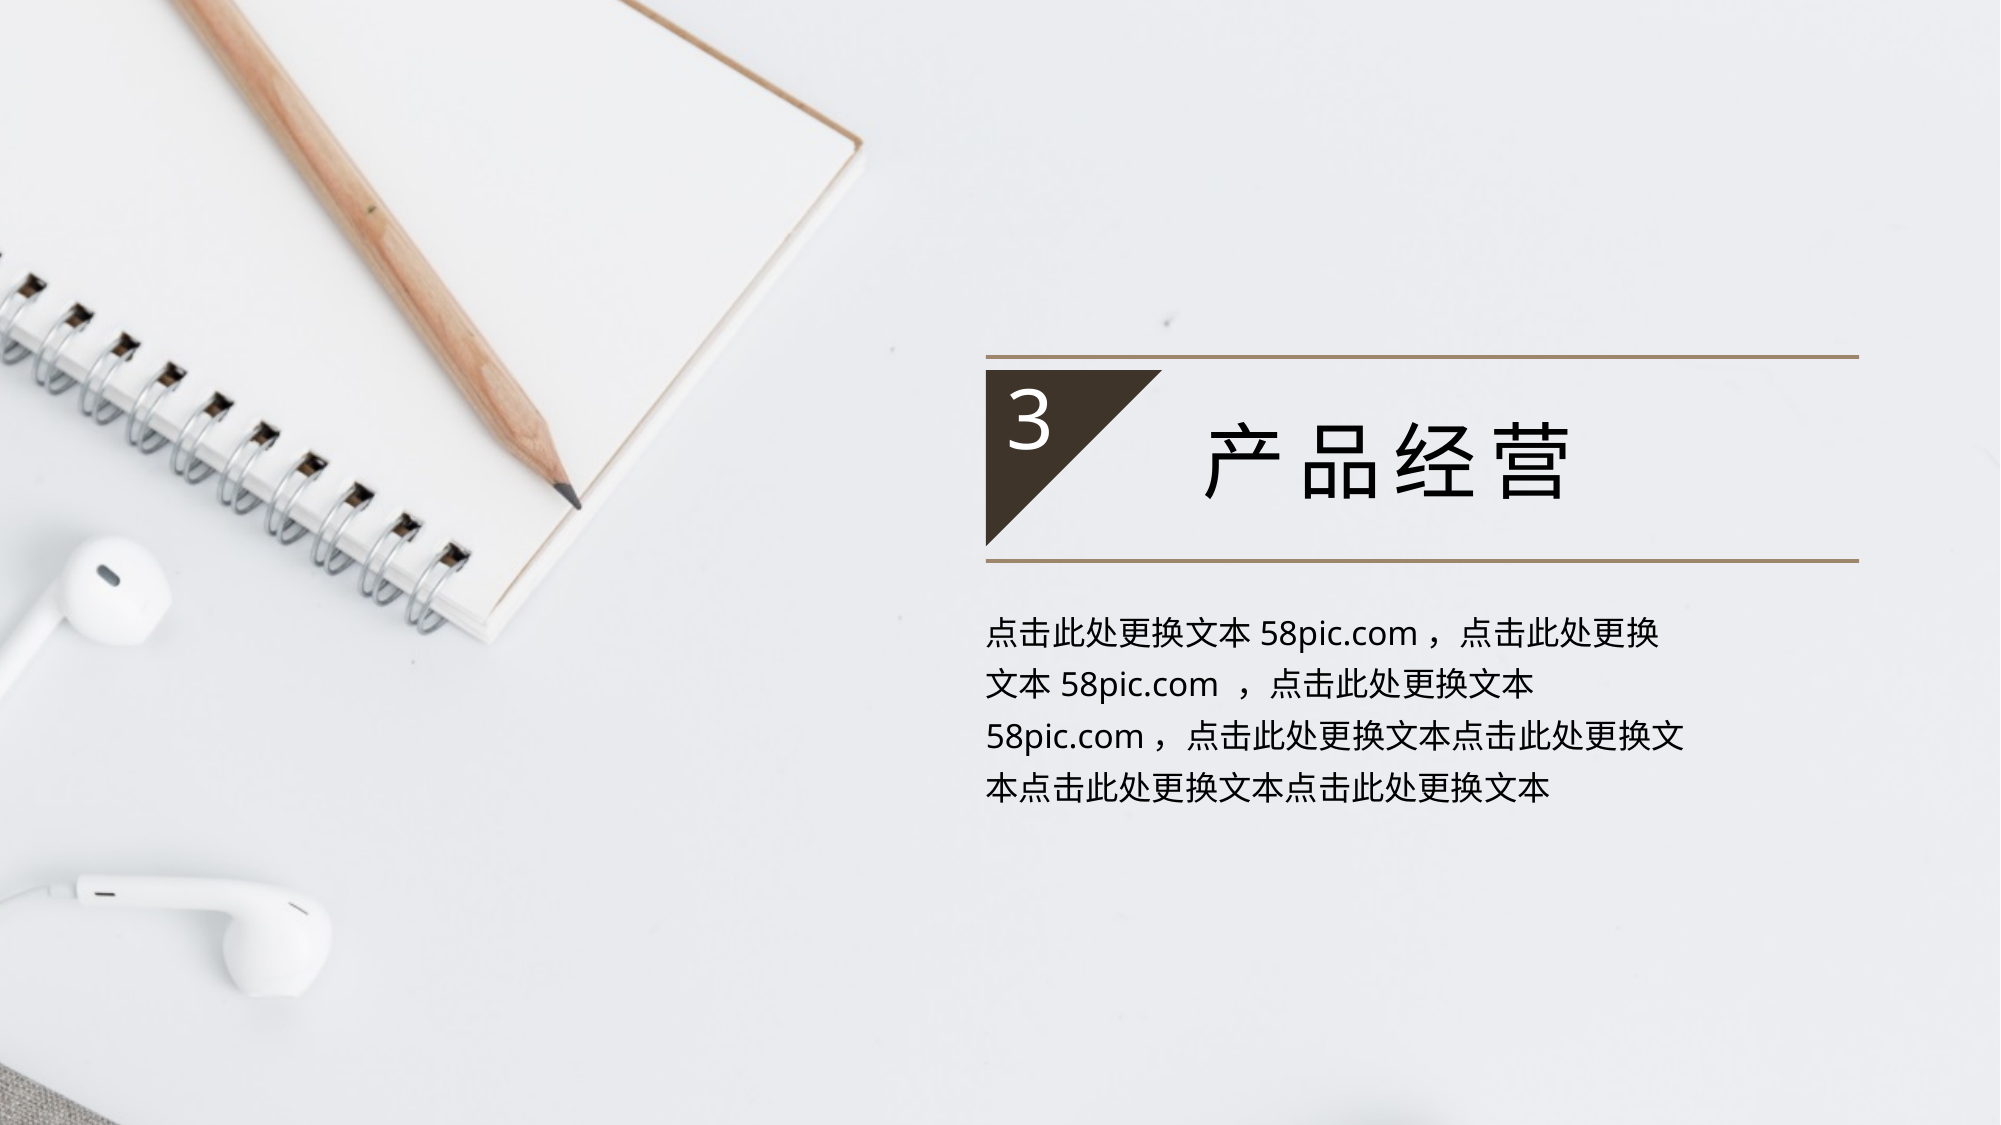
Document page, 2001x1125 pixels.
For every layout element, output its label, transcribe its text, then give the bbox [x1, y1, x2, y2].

text_box 3 [985, 372, 1074, 461]
text_box 点击此处更换文本58pic.com，点击此处更换文本58pic.com ，点击此处更换文本58pic.com，点击此处更换文本点击此处更换文本点击此处更换文本点击此处更换文本 [985, 599, 1688, 886]
text_box [984, 369, 1165, 549]
picture [0, 0, 2001, 1125]
